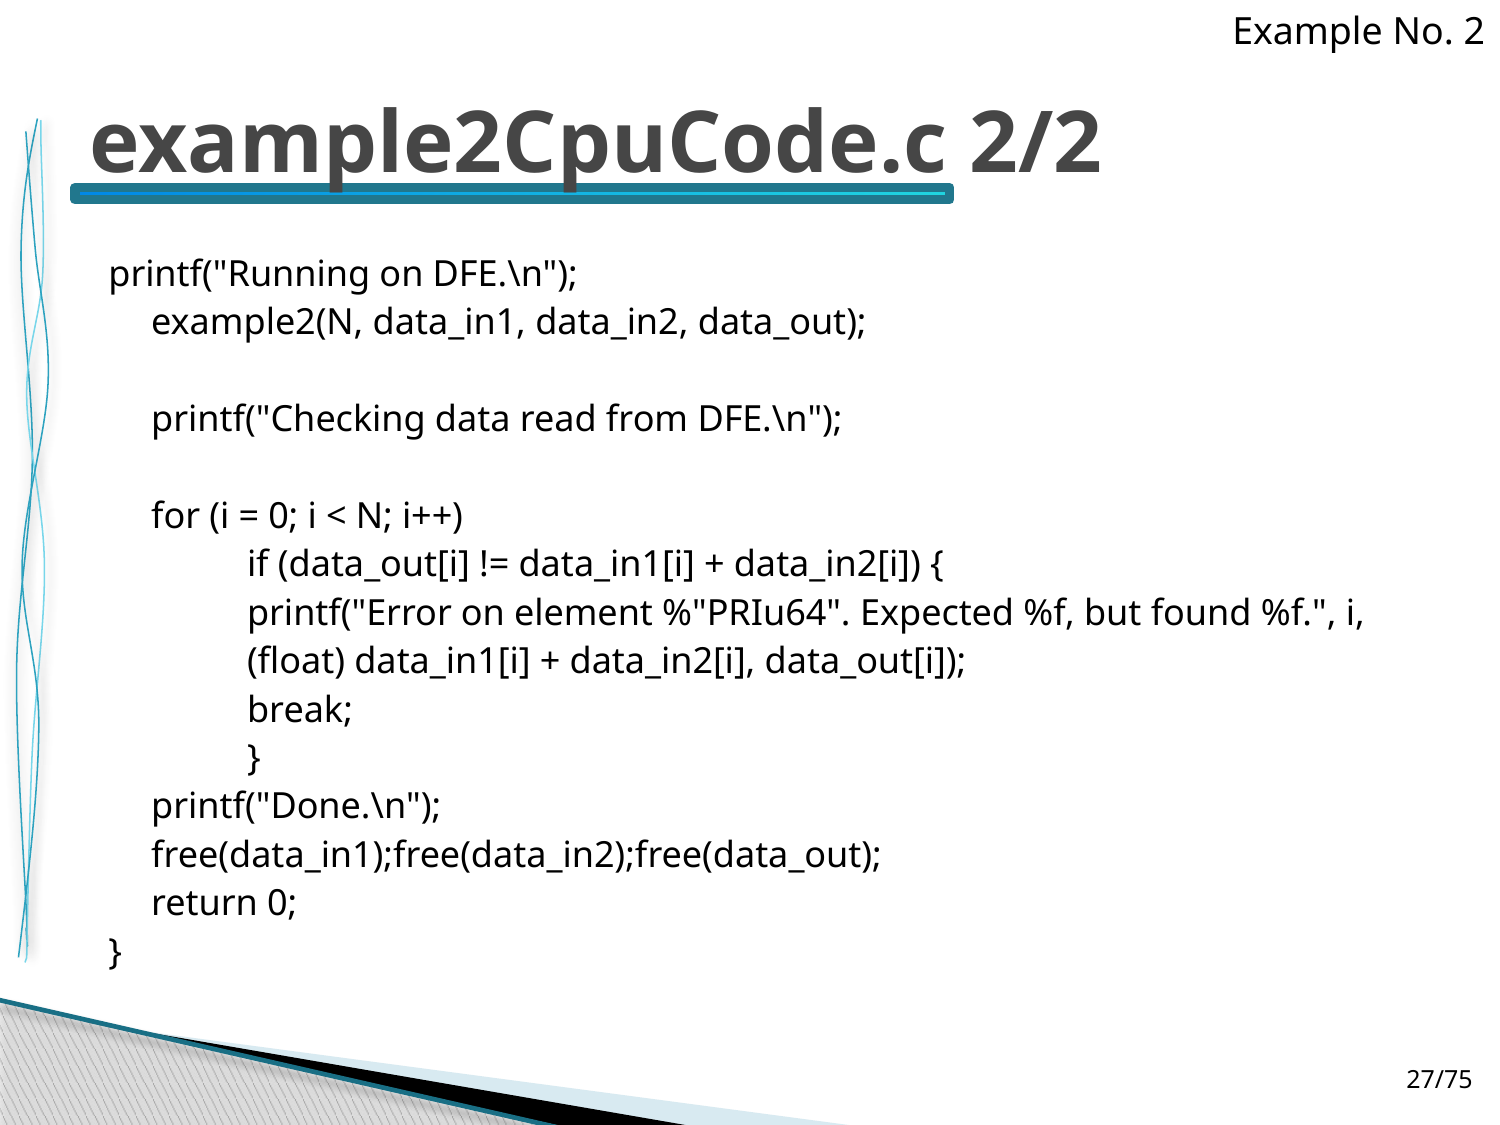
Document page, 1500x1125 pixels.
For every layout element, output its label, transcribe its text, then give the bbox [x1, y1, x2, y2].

title example2CpuCode.c 2/2 [75, 45, 1425, 233]
list printf("Running on DFE.\n"); example2(N, data_in1, data_in2, data_out); printf("Checking data read from DFE.\n"); for (i = 0; i < N; i++) if (data_out[i] != data_in1[i] + data_in2[i]) { printf("Error on element %"PRIu64". Expected %f, but found %f.", i, (float) data_in1[i] + data_in2[i], data_out[i]); break; } printf("Done.\n"); free(data_in1);free(data_in2);free(data_out); return 0; } [75, 243, 1425, 986]
list Example No. 2 [1074, 0, 1500, 63]
